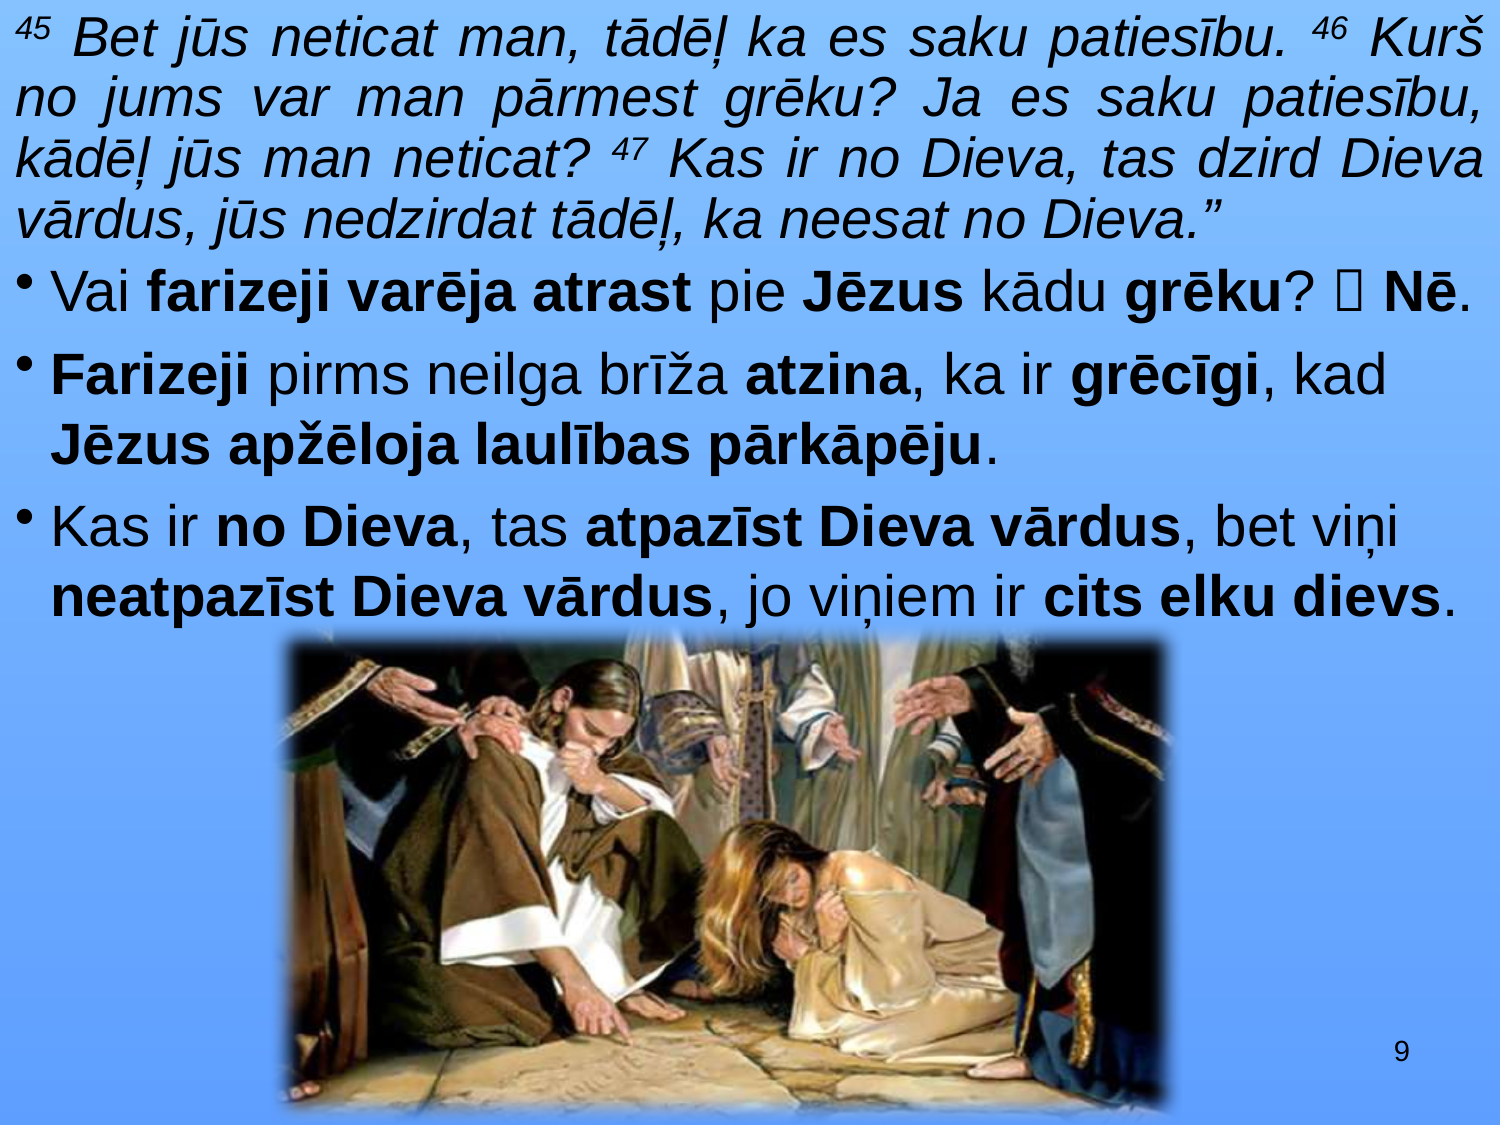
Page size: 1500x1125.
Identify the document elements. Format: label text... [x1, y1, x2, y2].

text_box Vai farizeji varēja atrast pie Jēzus kādu grēku?  Nē. Farizeji pirms neilga brīža atzina, ka ir grēcīgi, kad Jēzus apžēloja laulības pārkāpēju. Kas ir no Dieva, tas atpazīst Dieva vārdus, bet viņi neatpazīst Dieva vārdus, jo viņiem ir cits elku dievs. [0, 246, 1500, 636]
picture [269, 620, 1183, 1125]
list 45 Bet jūs neticat man, tādēļ ka es saku patiesību. 46 Kurš no jums var man pārmest grēku? Ja es saku patiesību, kādēļ jūs man neticat? 47 Kas ir no Dieva, tas dzird Dieva vārdus, jūs nedzirdat tādēļ, ka neesat no Dieva.” [0, 0, 1500, 178]
slide_number 9 [1188, 1024, 1426, 1103]
